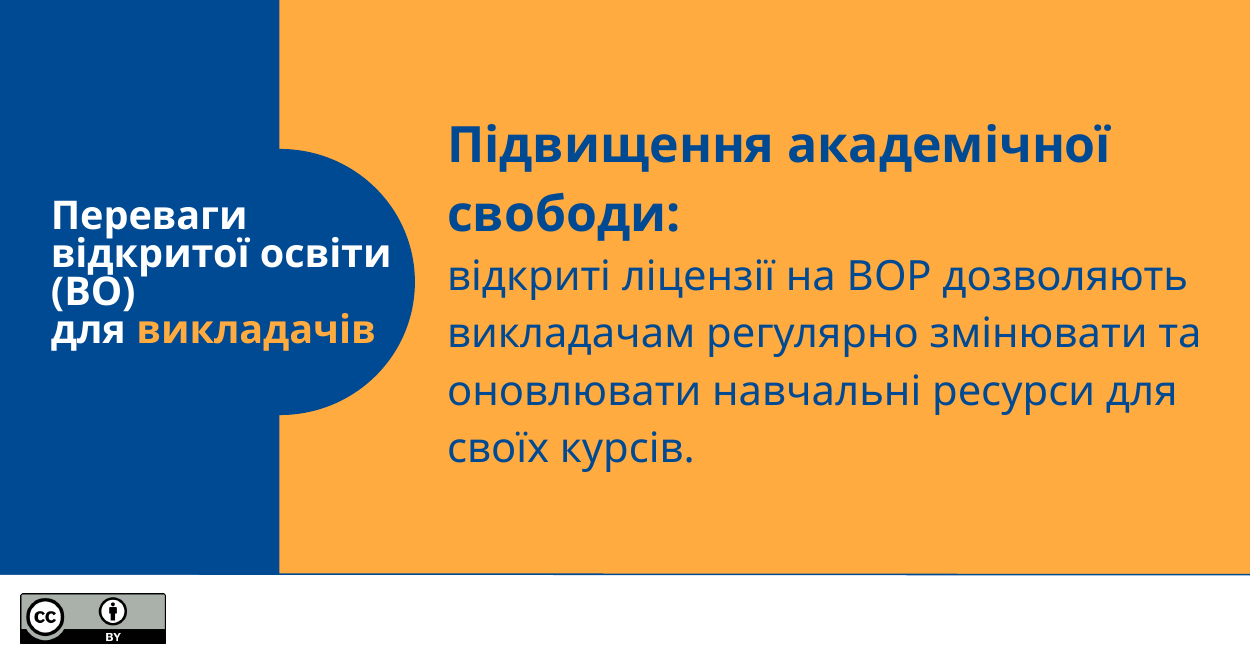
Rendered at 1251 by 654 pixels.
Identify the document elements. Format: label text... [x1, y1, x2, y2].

text_box Переваги відкритої освіти (BO) для викладачів [35, 184, 432, 367]
text_box [176, 367, 384, 416]
text_box [189, 148, 372, 184]
text_box [0, 0, 280, 573]
text_box Підвищення академічної свободи: відкриті ліцензії на BOP дозволяють викладачам регулярно змінювати та оновлювати навчальні ресурси для своїх курсів. [432, 88, 1243, 487]
text_box [0, 582, 1250, 654]
picture [20, 592, 166, 645]
